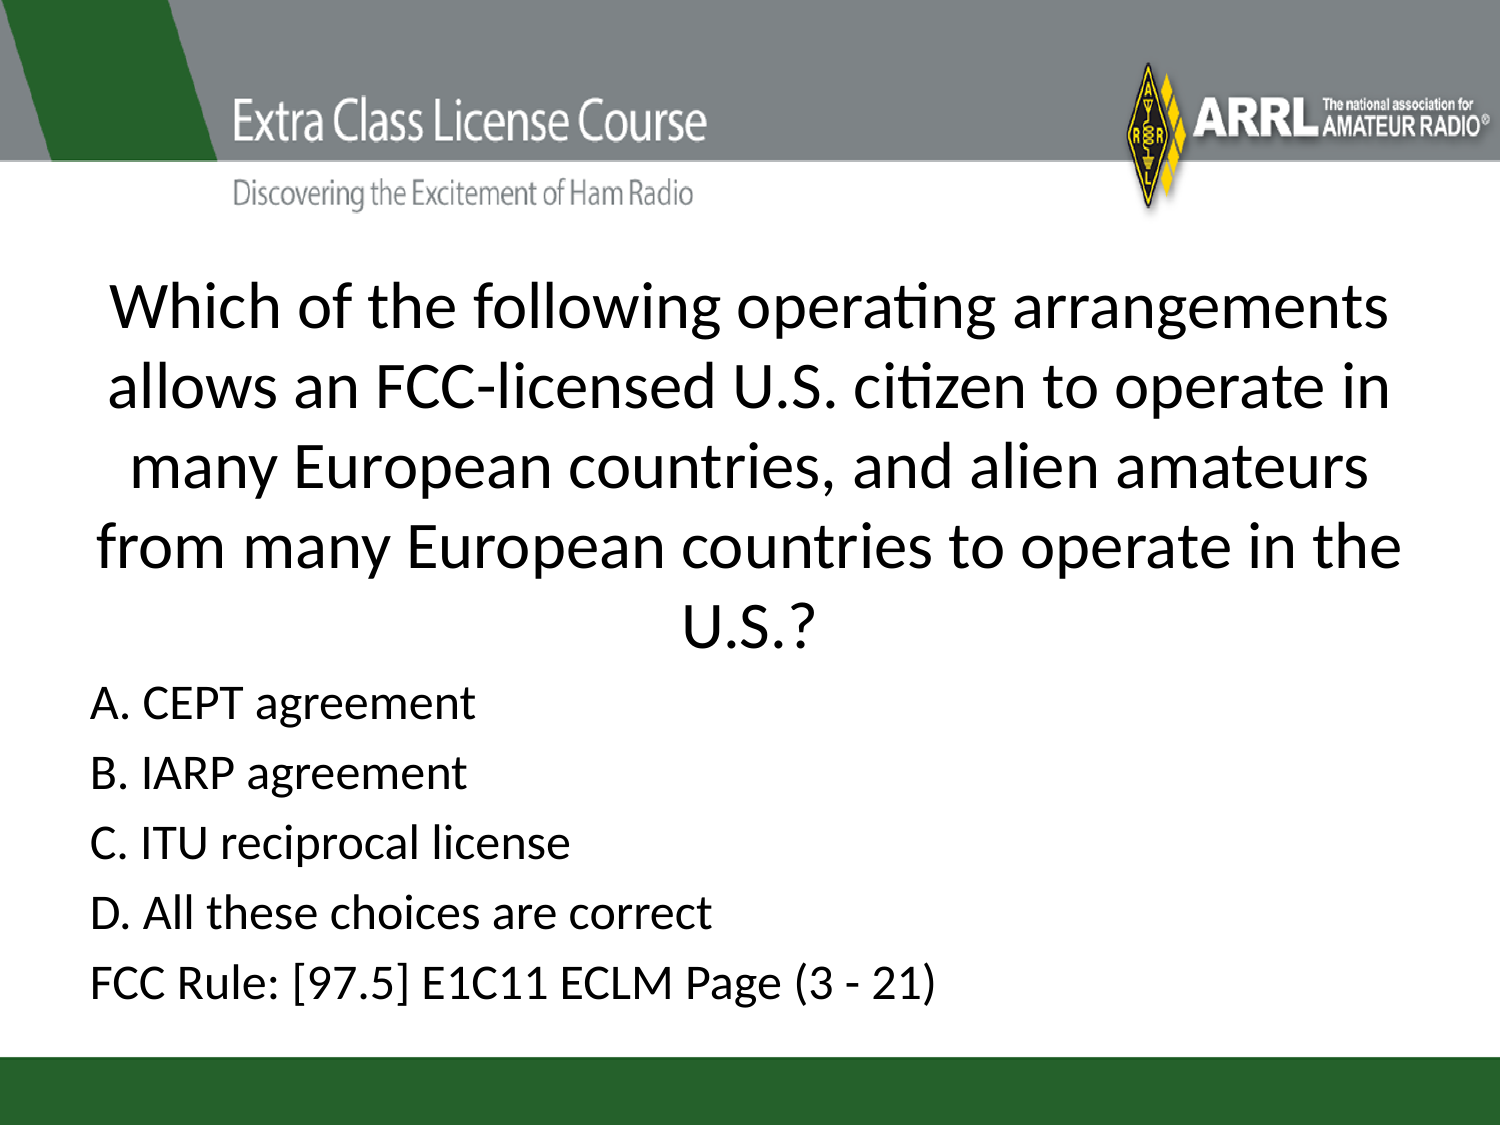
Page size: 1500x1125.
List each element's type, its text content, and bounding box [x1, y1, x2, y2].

list A. CEPT agreement B. IARP agreement C. ITU reciprocal license D. All these choices are correct FCC Rule: [97.5] E1C11 ECLM Page (3 - 21) [75, 662, 1425, 1050]
picture [0, 0, 1500, 1125]
title Which of the following operating arrangements allows an FCC-licensed U.S. citizen to operate in many European countries, and alien amateurs from many European countries to operate in the U.S.? [75, 254, 1425, 443]
